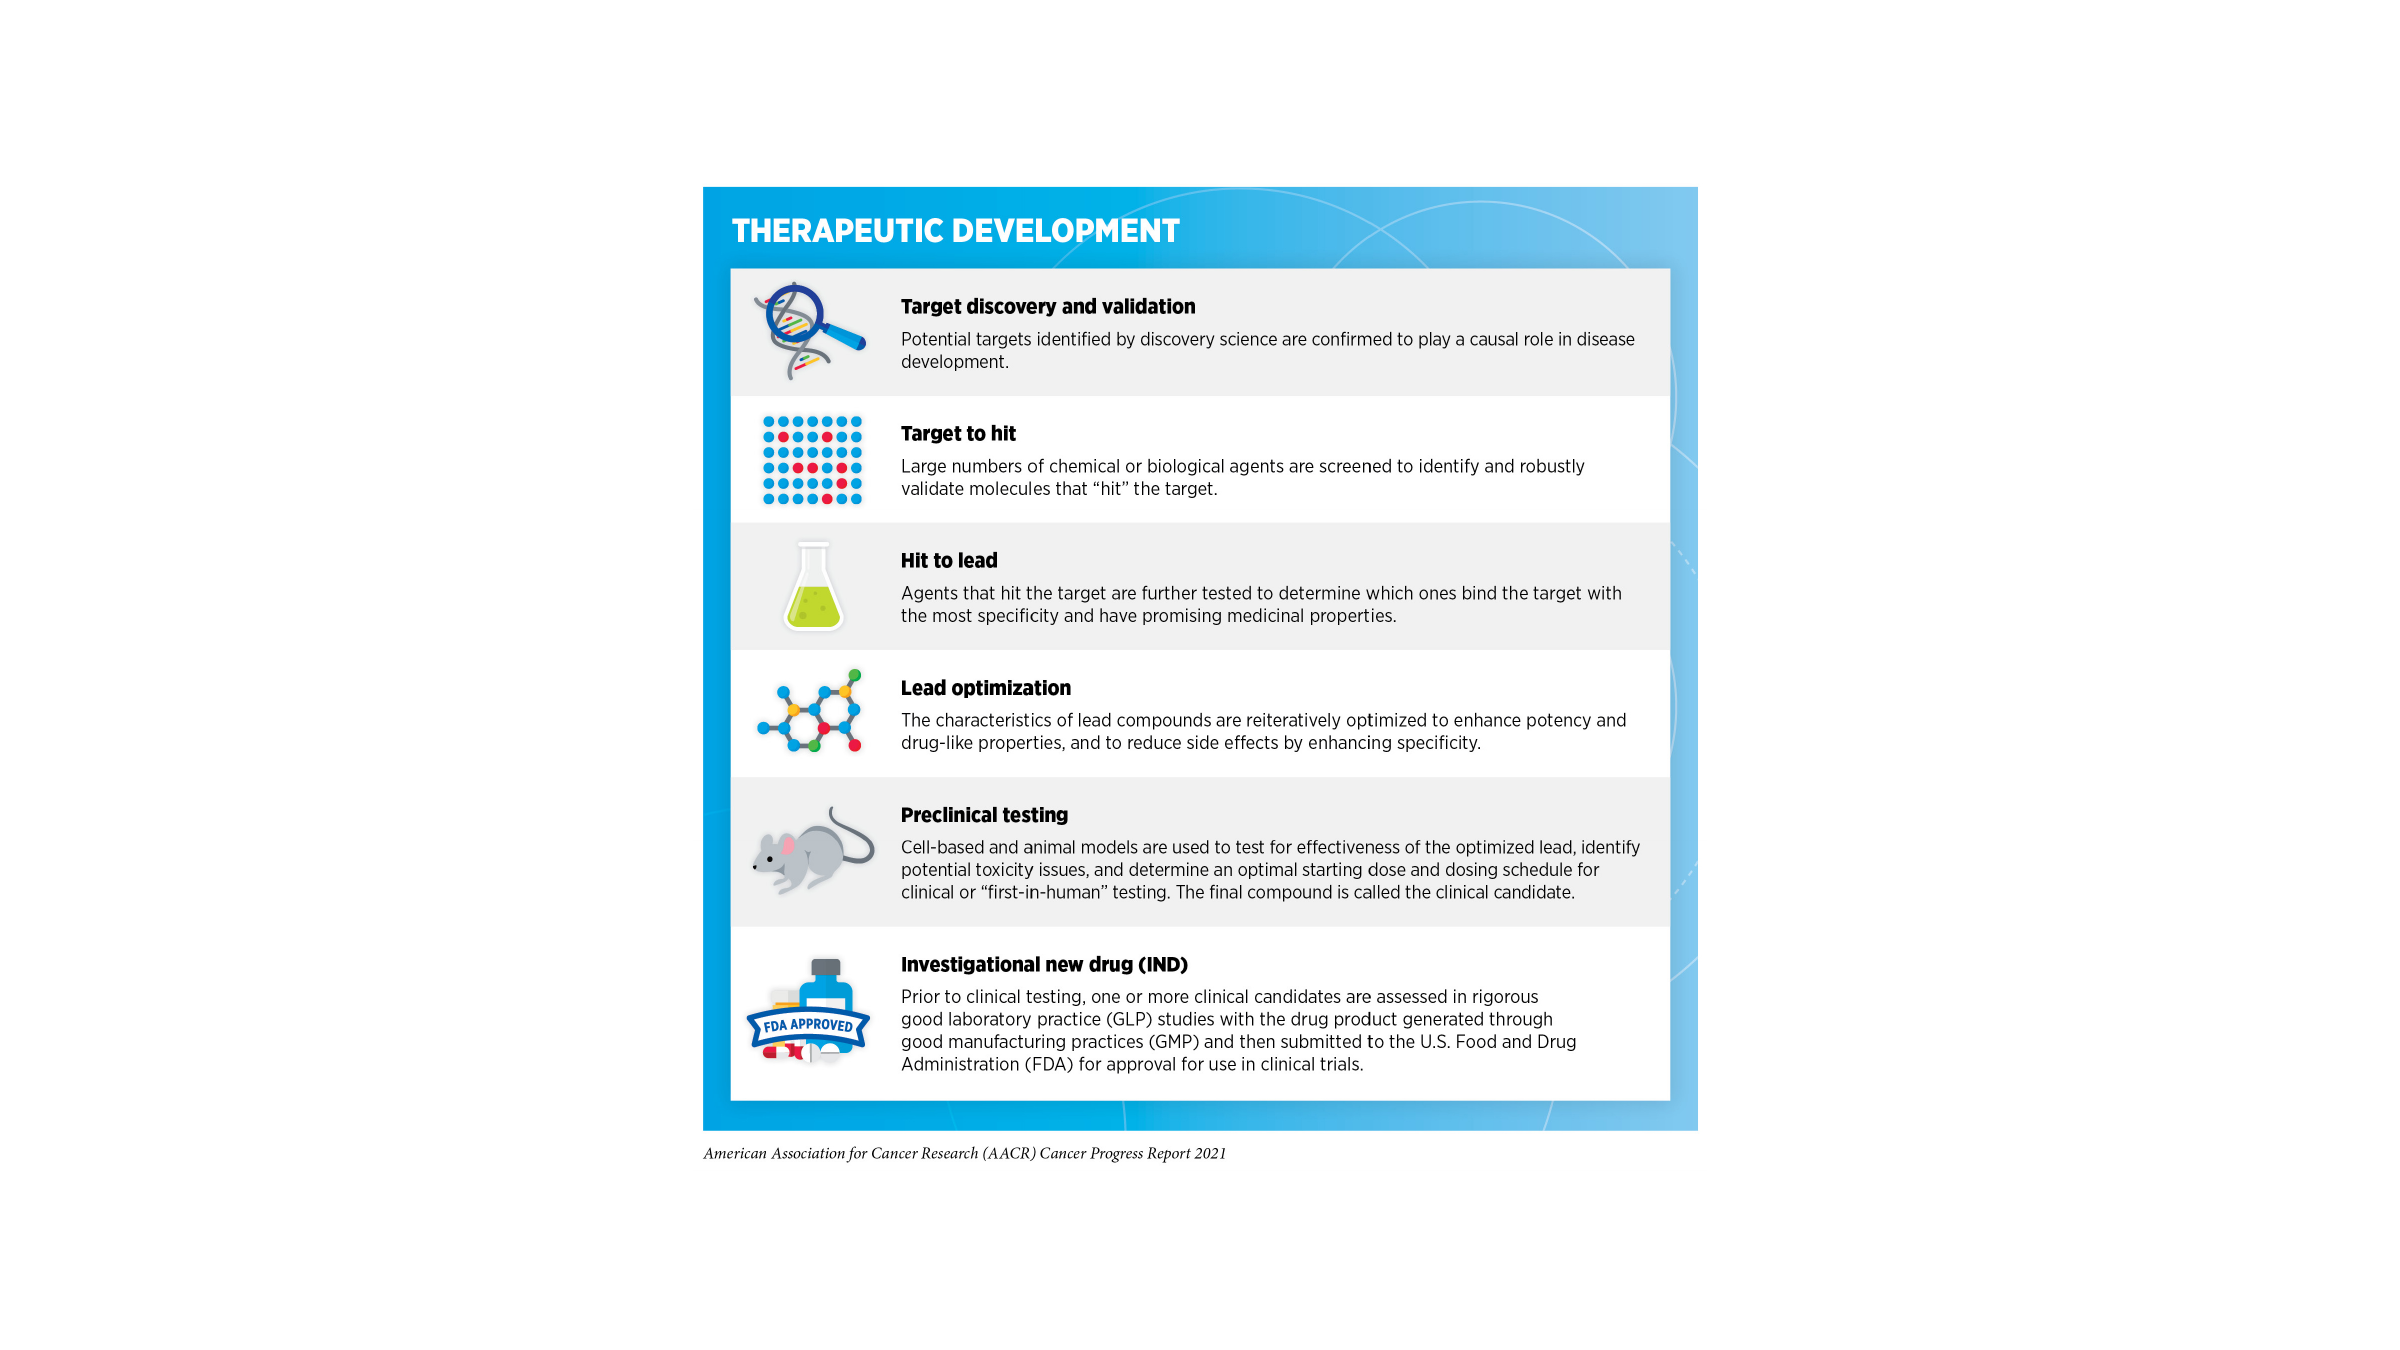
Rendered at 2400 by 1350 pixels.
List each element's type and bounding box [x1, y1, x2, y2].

picture [693, 179, 1707, 1171]
